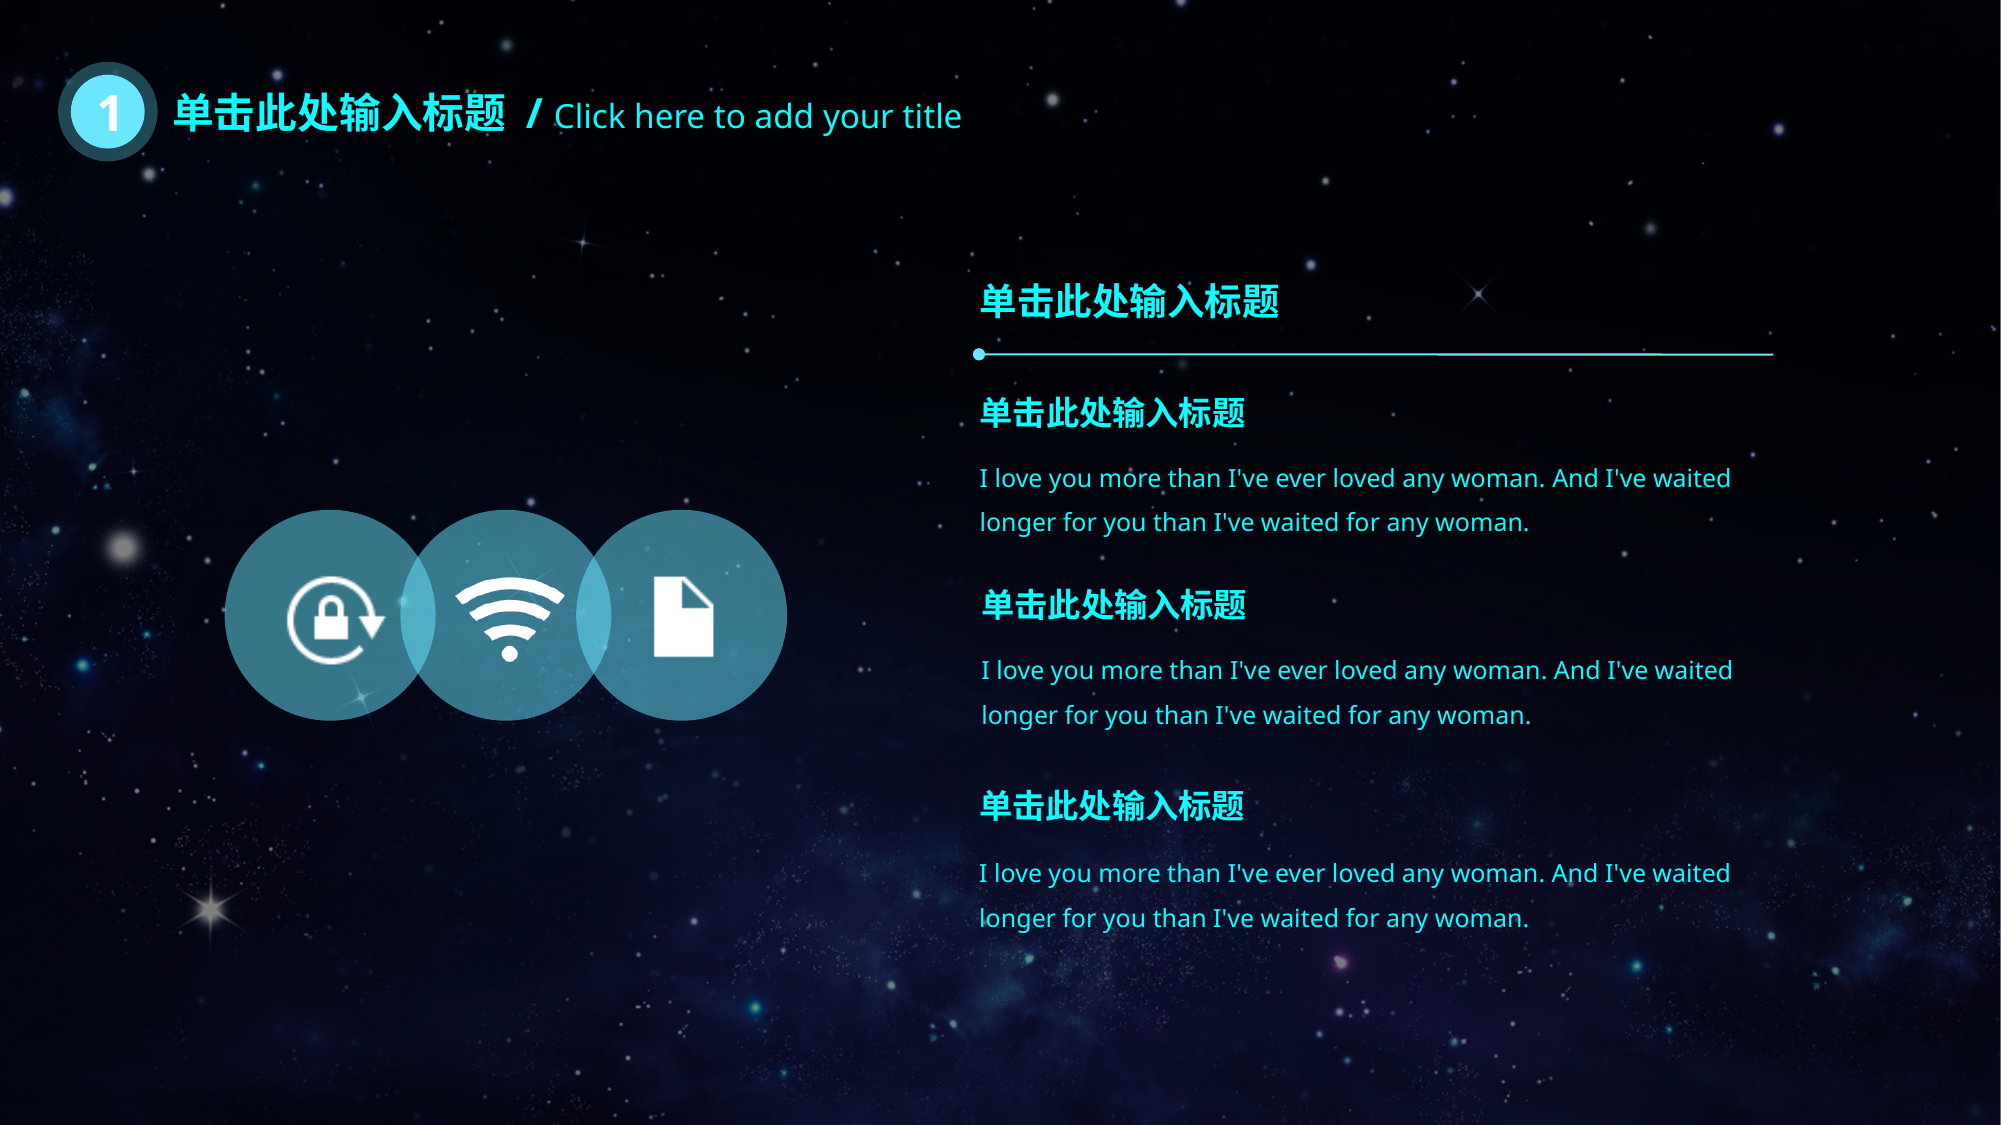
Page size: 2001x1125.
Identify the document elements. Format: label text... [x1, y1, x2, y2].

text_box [576, 509, 788, 721]
text_box 单击此处输入标题 [966, 576, 1407, 632]
text_box I love you more than I've ever loved any woman. And I've waited longer for you than I've waited for any woman. [964, 835, 1784, 940]
text_box 单击此处输入标题 / Click here to add your title [158, 78, 1017, 144]
text_box I love you more than I've ever loved any woman. And I've waited longer for you than I've waited for any woman. [964, 439, 1776, 545]
text_box 单击此处输入标题 [964, 270, 1592, 331]
text_box [950, 892, 1394, 951]
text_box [58, 61, 158, 162]
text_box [400, 509, 576, 721]
text_box 单击此处输入标题 [964, 384, 1405, 440]
picture [0, 0, 2001, 1125]
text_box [224, 509, 400, 721]
text_box 单击此处输入标题 [964, 777, 1405, 832]
text_box I love you more than I've ever loved any woman. And I've waited longer for you than I've waited for any woman. [966, 631, 1786, 737]
